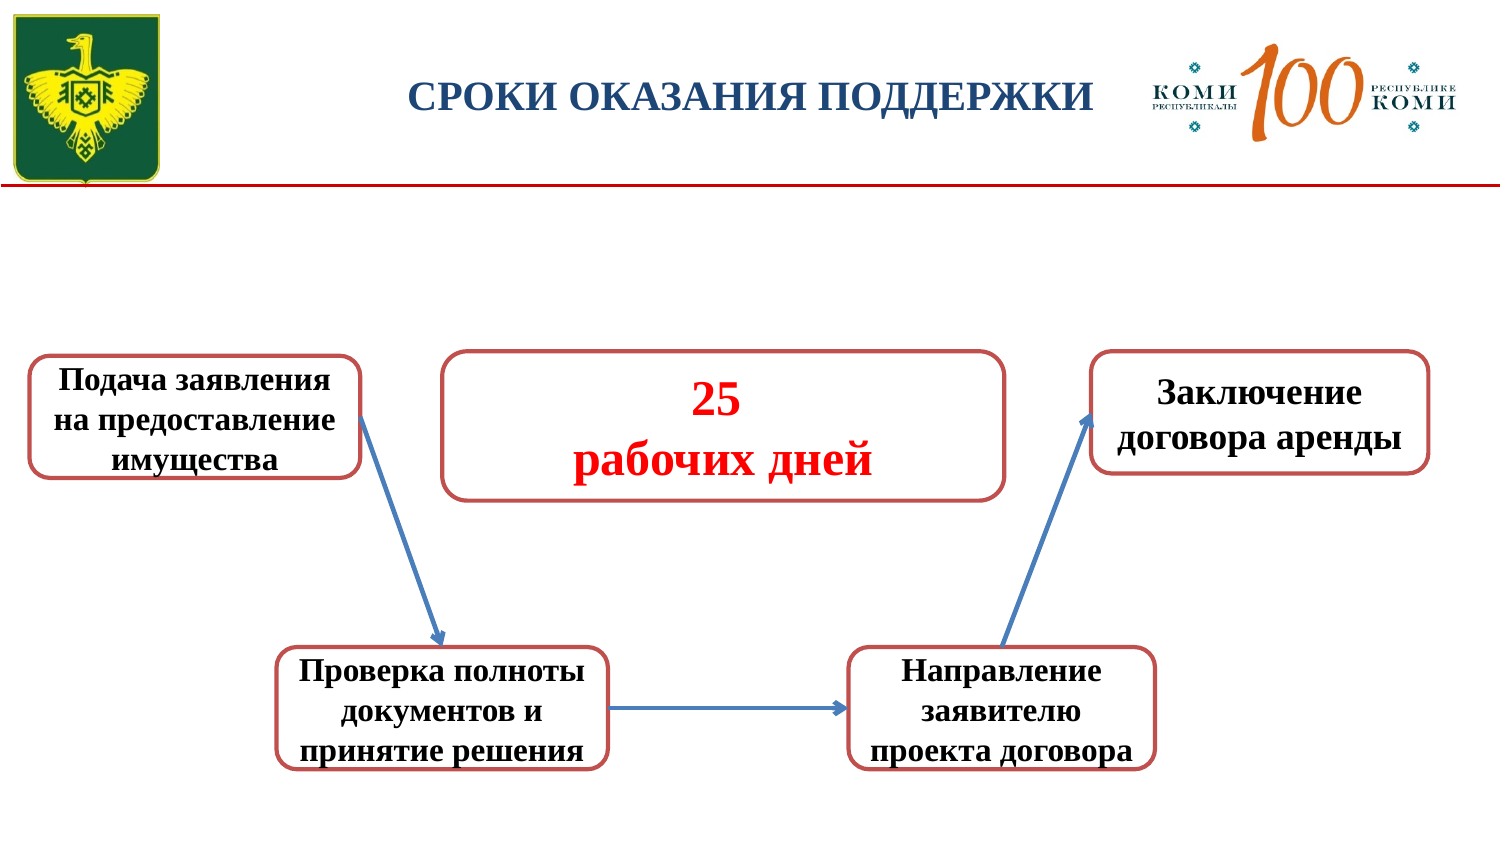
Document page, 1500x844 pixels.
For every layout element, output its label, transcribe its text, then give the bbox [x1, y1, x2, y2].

text_box Подача заявления на предоставление имущества [27, 353, 363, 481]
text_box Направление заявителю проекта договора [846, 644, 1158, 772]
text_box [1001, 412, 1092, 648]
text_box СРОКИ ОКАЗАНИЯ ПОДДЕРЖКИ [230, 45, 1102, 143]
picture [1107, 28, 1500, 158]
picture [13, 14, 160, 185]
text_box 25 рабочих дней [440, 349, 1007, 503]
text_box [359, 416, 443, 648]
text_box Заключение договора аренды [1088, 349, 1431, 476]
text_box Проверка полноты документов и принятие решения [274, 644, 611, 772]
